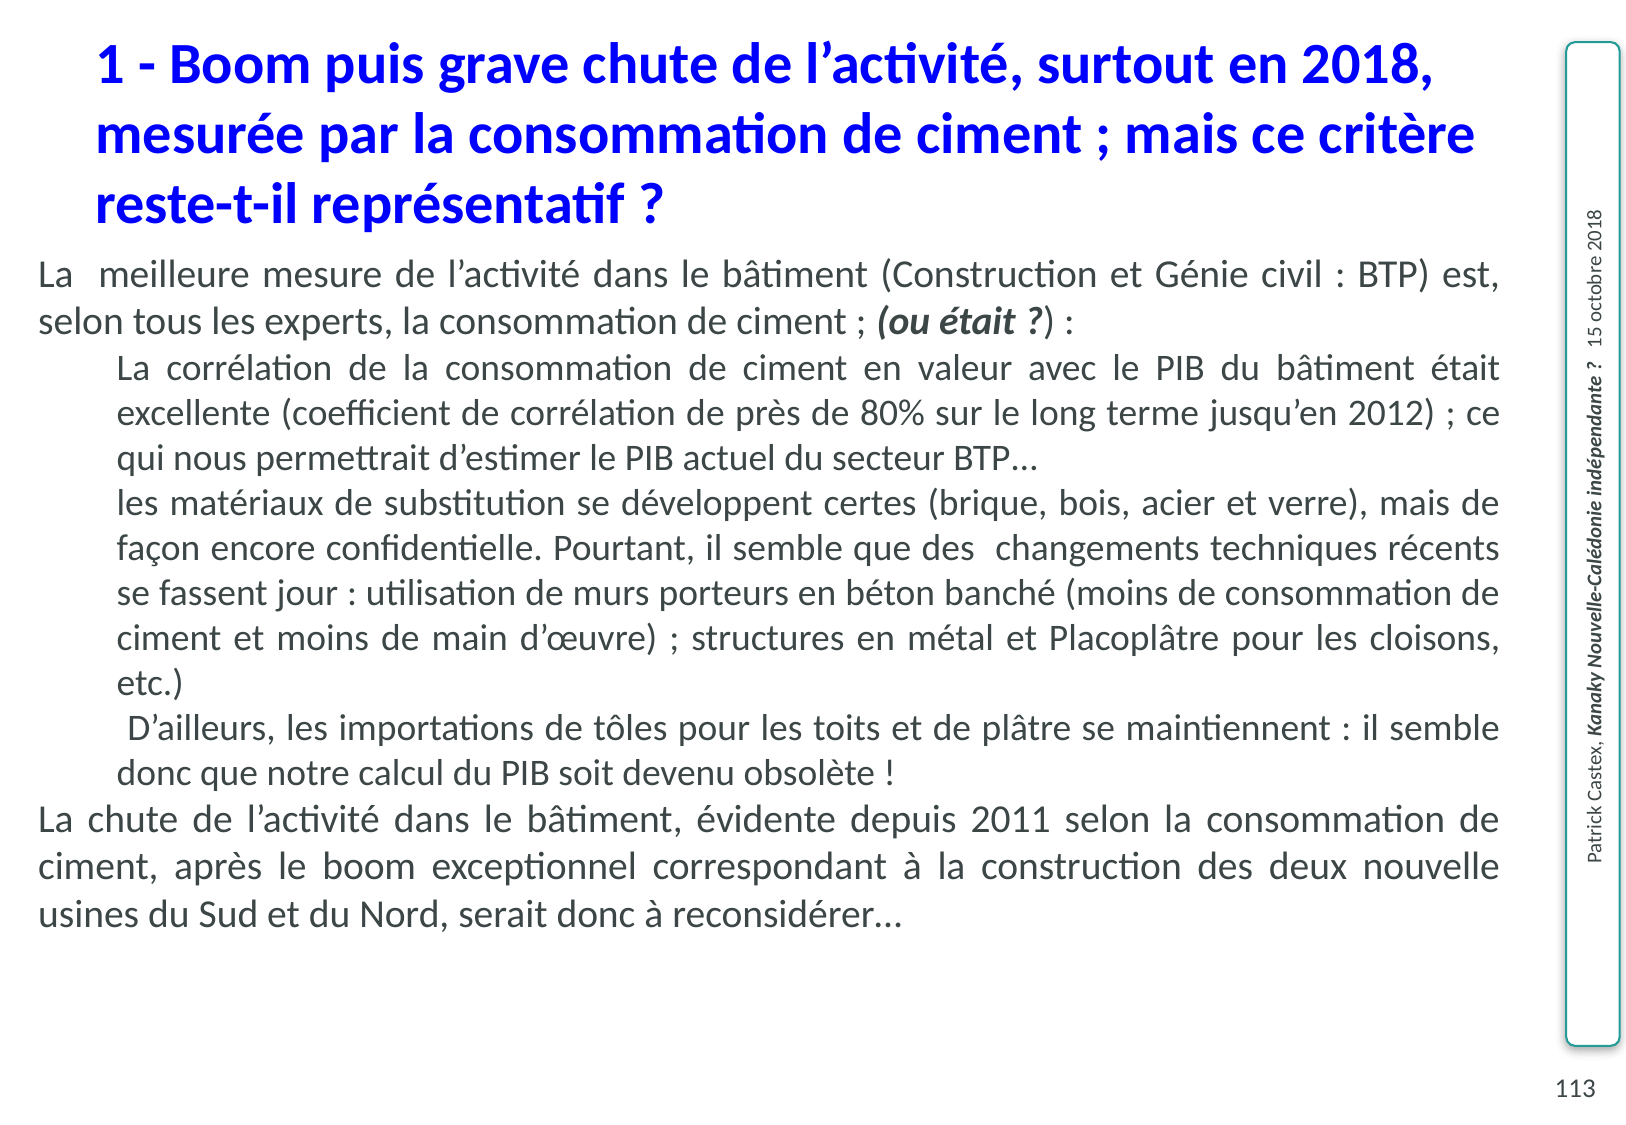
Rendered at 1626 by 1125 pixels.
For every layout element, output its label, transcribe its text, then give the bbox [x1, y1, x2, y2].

title 1 - Boom puis grave chute de l’activité, surtout en 2018, mesurée par la consommation de ciment ; mais ce critère reste-t-il représentatif ? [80, 17, 1517, 166]
list La meilleure mesure de l’activité dans le bâtiment (Construction et Génie civil : BTP) est, selon tous les experts, la consommation de ciment ; (ou était ?) : La corrélation de la consommation de ciment en valeur avec le PIB du bâtiment était excellente (coefficient de corrélation de près de 80% sur le long terme jusqu’en 2012) ; ce qui nous permettrait d’estimer le PIB actuel du secteur BTP… les matériaux de substitution se développent certes (brique, bois, acier et verre), mais de façon encore confidentielle. Pourtant, il semble que des changements techniques récents se fassent jour : utilisation de murs porteurs en béton banché (moins de consommation de ciment et moins de main d’œuvre) ; structures en métal et Placoplâtre pour les cloisons, etc.) D’ailleurs, les importations de tôles pour les toits et de plâtre se maintiennent : il semble donc que notre calcul du PIB soit devenu obsolète ! La chute de l’activité dans le bâtiment, évidente depuis 2011 selon la consommation de ciment, après le boom exceptionnel correspondant à la construction des deux nouvelle usines du Sud et du Nord, serait donc à reconsidérer… [23, 240, 1517, 1125]
